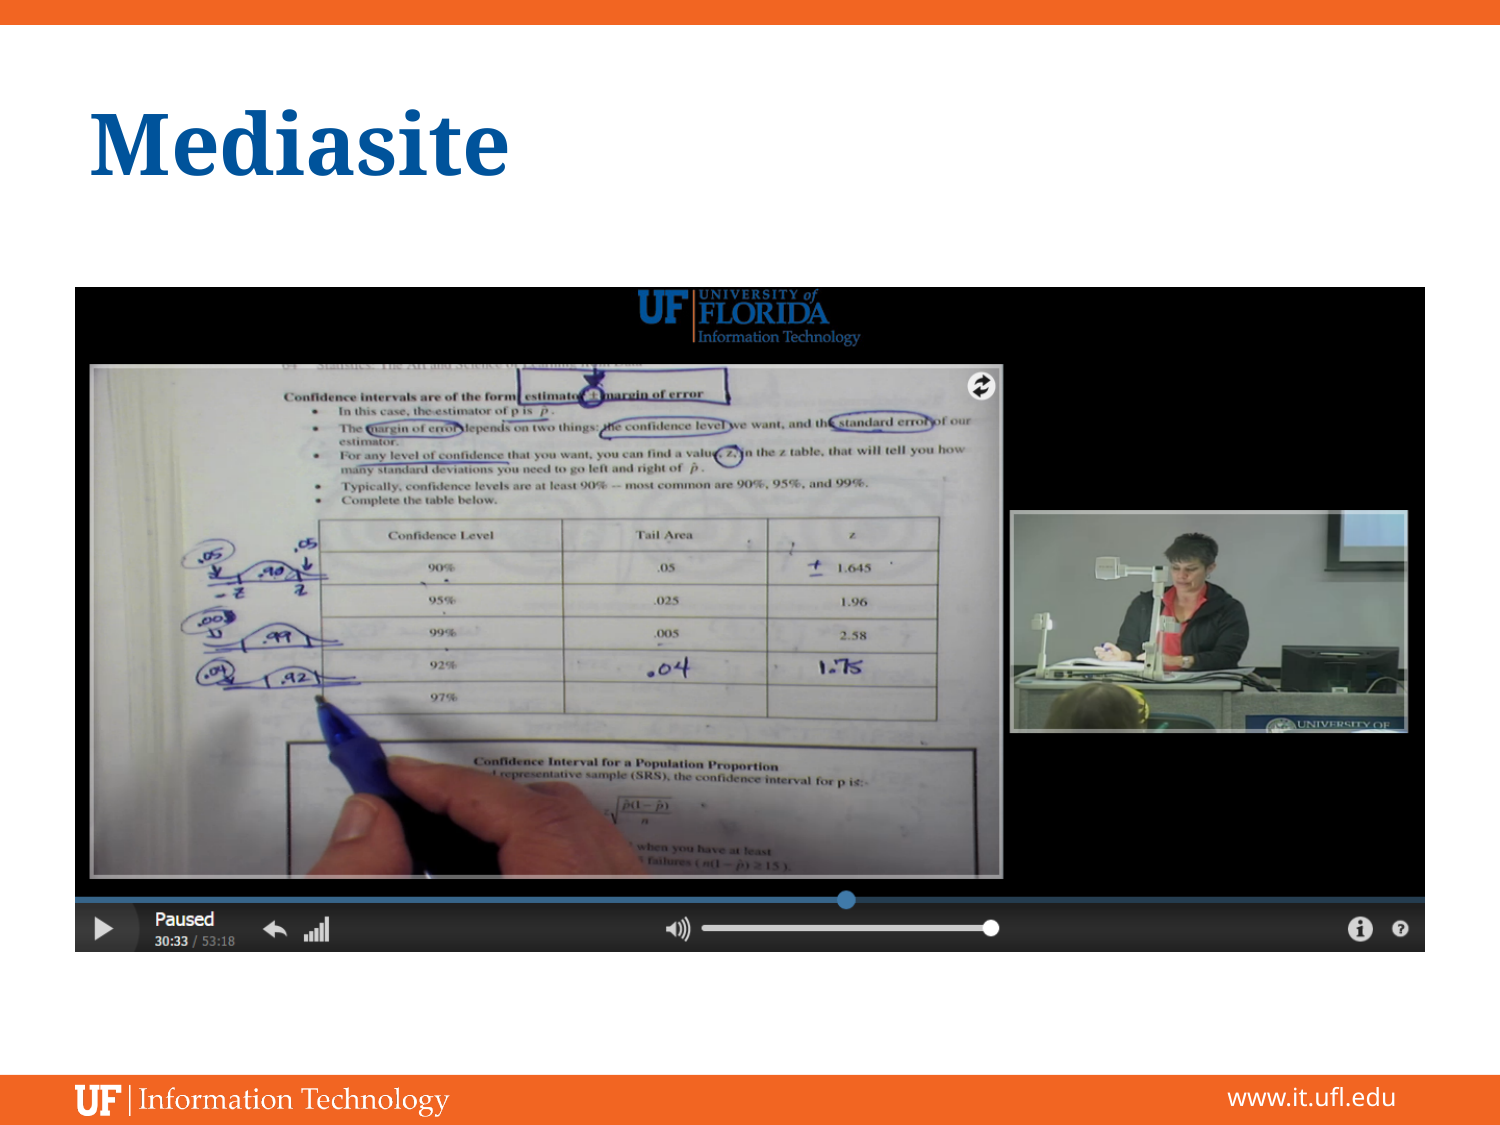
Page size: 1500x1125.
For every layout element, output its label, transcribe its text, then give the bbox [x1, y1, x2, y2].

picture [74, 287, 1426, 952]
picture [75, 1083, 450, 1117]
title Mediasite [75, 50, 1425, 233]
